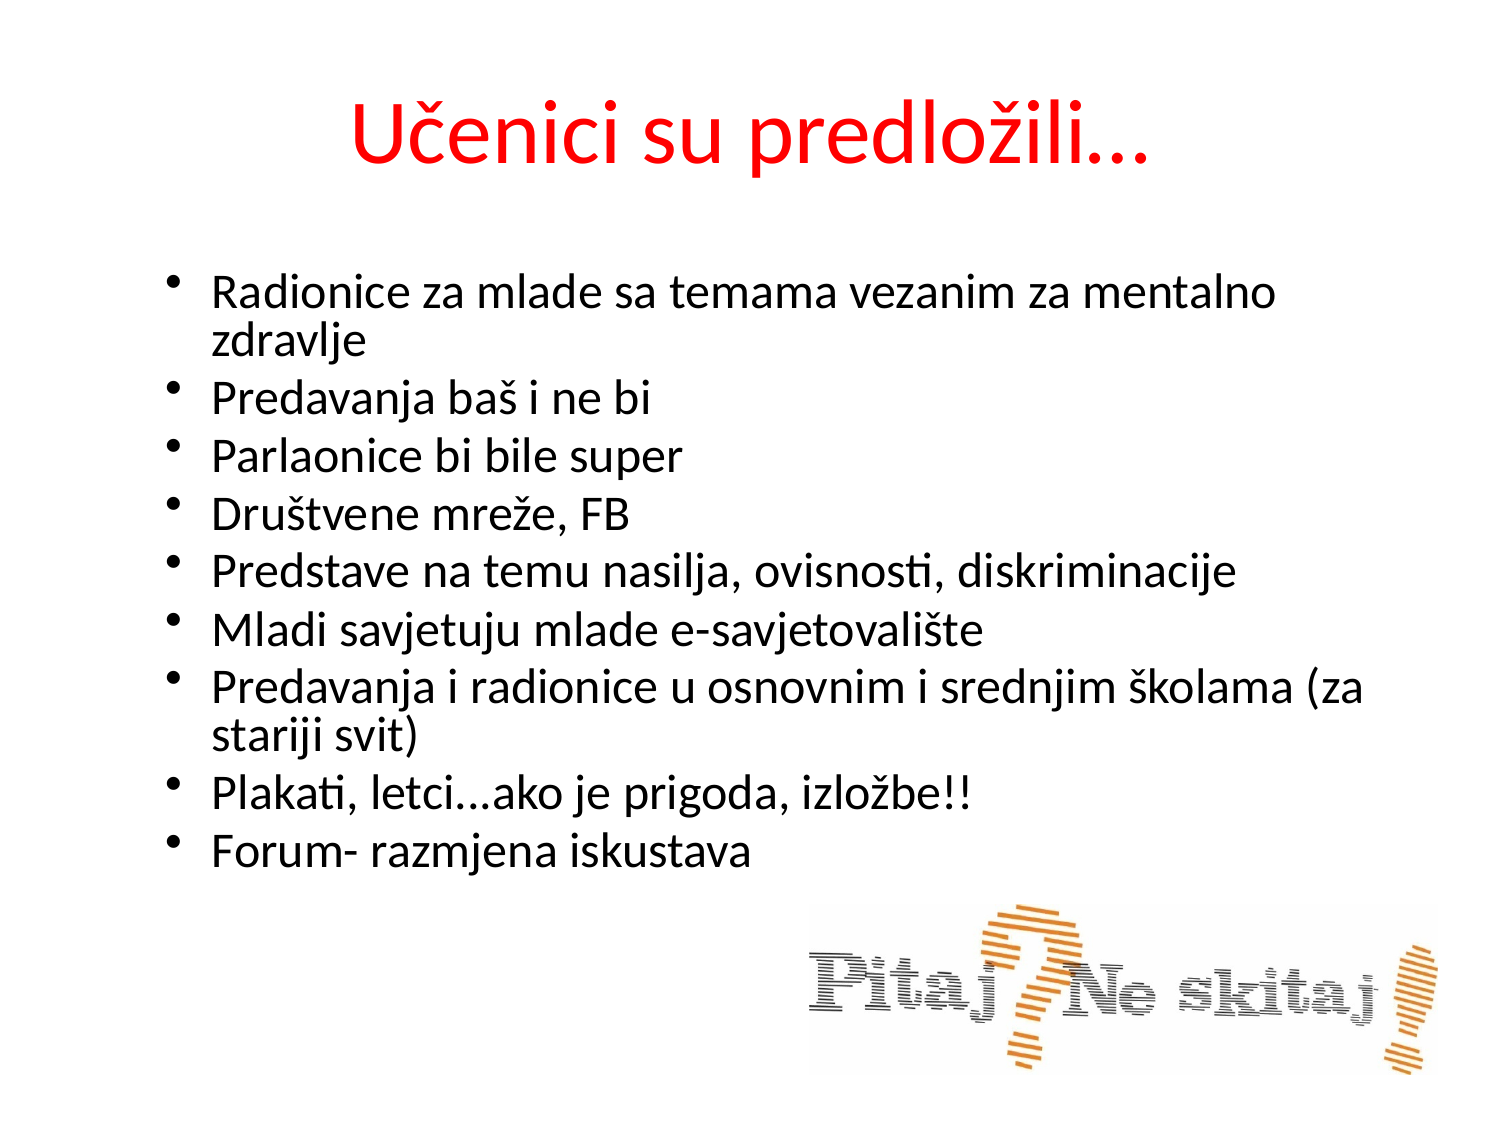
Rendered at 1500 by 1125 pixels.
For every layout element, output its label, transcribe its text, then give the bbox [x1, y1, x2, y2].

title Učenici su predložili… [74, 44, 1426, 209]
picture [808, 904, 1438, 1075]
list Radionice za mlade sa temama vezanim za mentalno zdravlje Predavanja baš i ne bi Parlaonice bi bile super Društvene mreže, FB Predstave na temu nasilja, ovisnosti, diskriminacije Mladi savjetuju mlade e-savjetovalište Predavanja i radionice u osnovnim i srednjim školama (za stariji svit) Plakati, letci...ako je prigoda, izložbe!! Forum- razmjena iskustava [74, 262, 1426, 1006]
